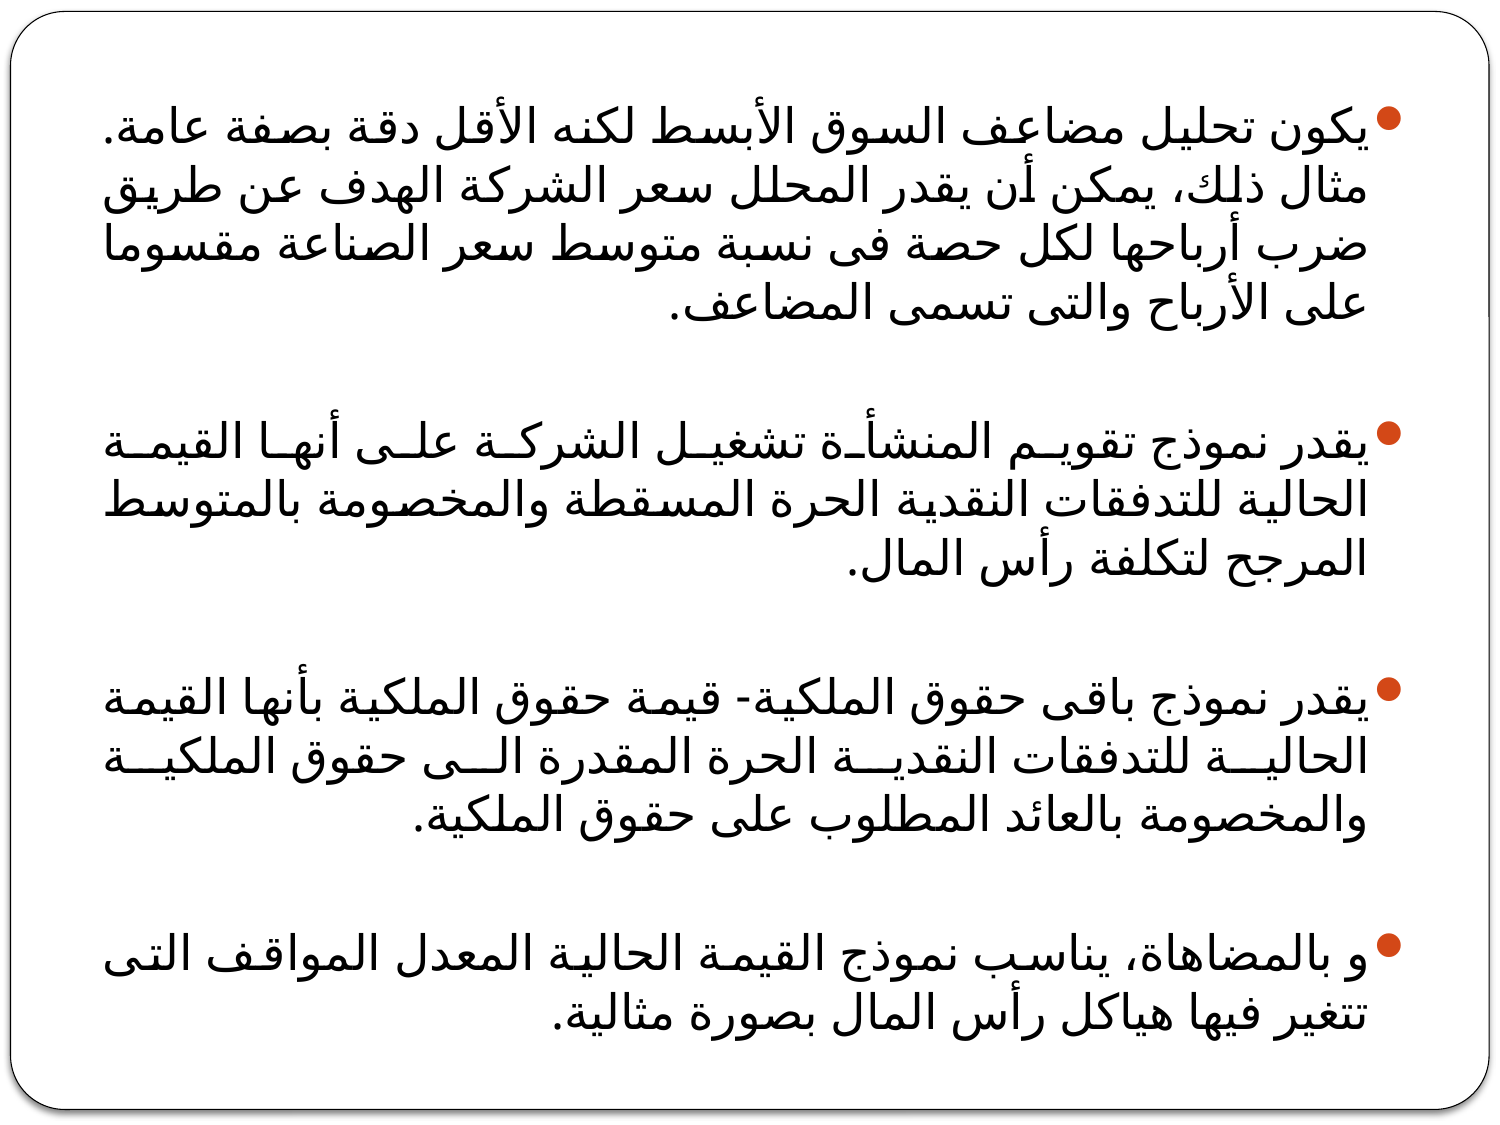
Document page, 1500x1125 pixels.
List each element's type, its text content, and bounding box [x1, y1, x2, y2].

list يكون تحليل مضاعف السوق الأبسط لكنه الأقل دقة بصفة عامة. مثال ذلك، يمكن أن يقدر المحلل سعر الشركة الهدف عن طريق ضرب أرباحها لكل حصة فى نسبة متوسط سعر الصناعة مقسوما على الأرباح والتى تسمى المضاعف. يقدر نموذج تقويم المنشأة تشغيل الشركة على أنها القيمة الحالية للتدفقات النقدية الحرة المسقطة والمخصومة بالمتوسط المرجح لتكلفة رأس المال. يقدر نموذج باقى حقوق الملكية- قيمة حقوق الملكية بأنها القيمة الحالية للتدفقات النقدية الحرة المقدرة الى حقوق الملكية والمخصومة بالعائد المطلوب على حقوق الملكية. و بالمضاهاة، يناسب نموذج القيمة الحالية المعدل المواقف التى تتغير فيها هياكل رأس المال بصورة مثالية. [87, 87, 1425, 1050]
